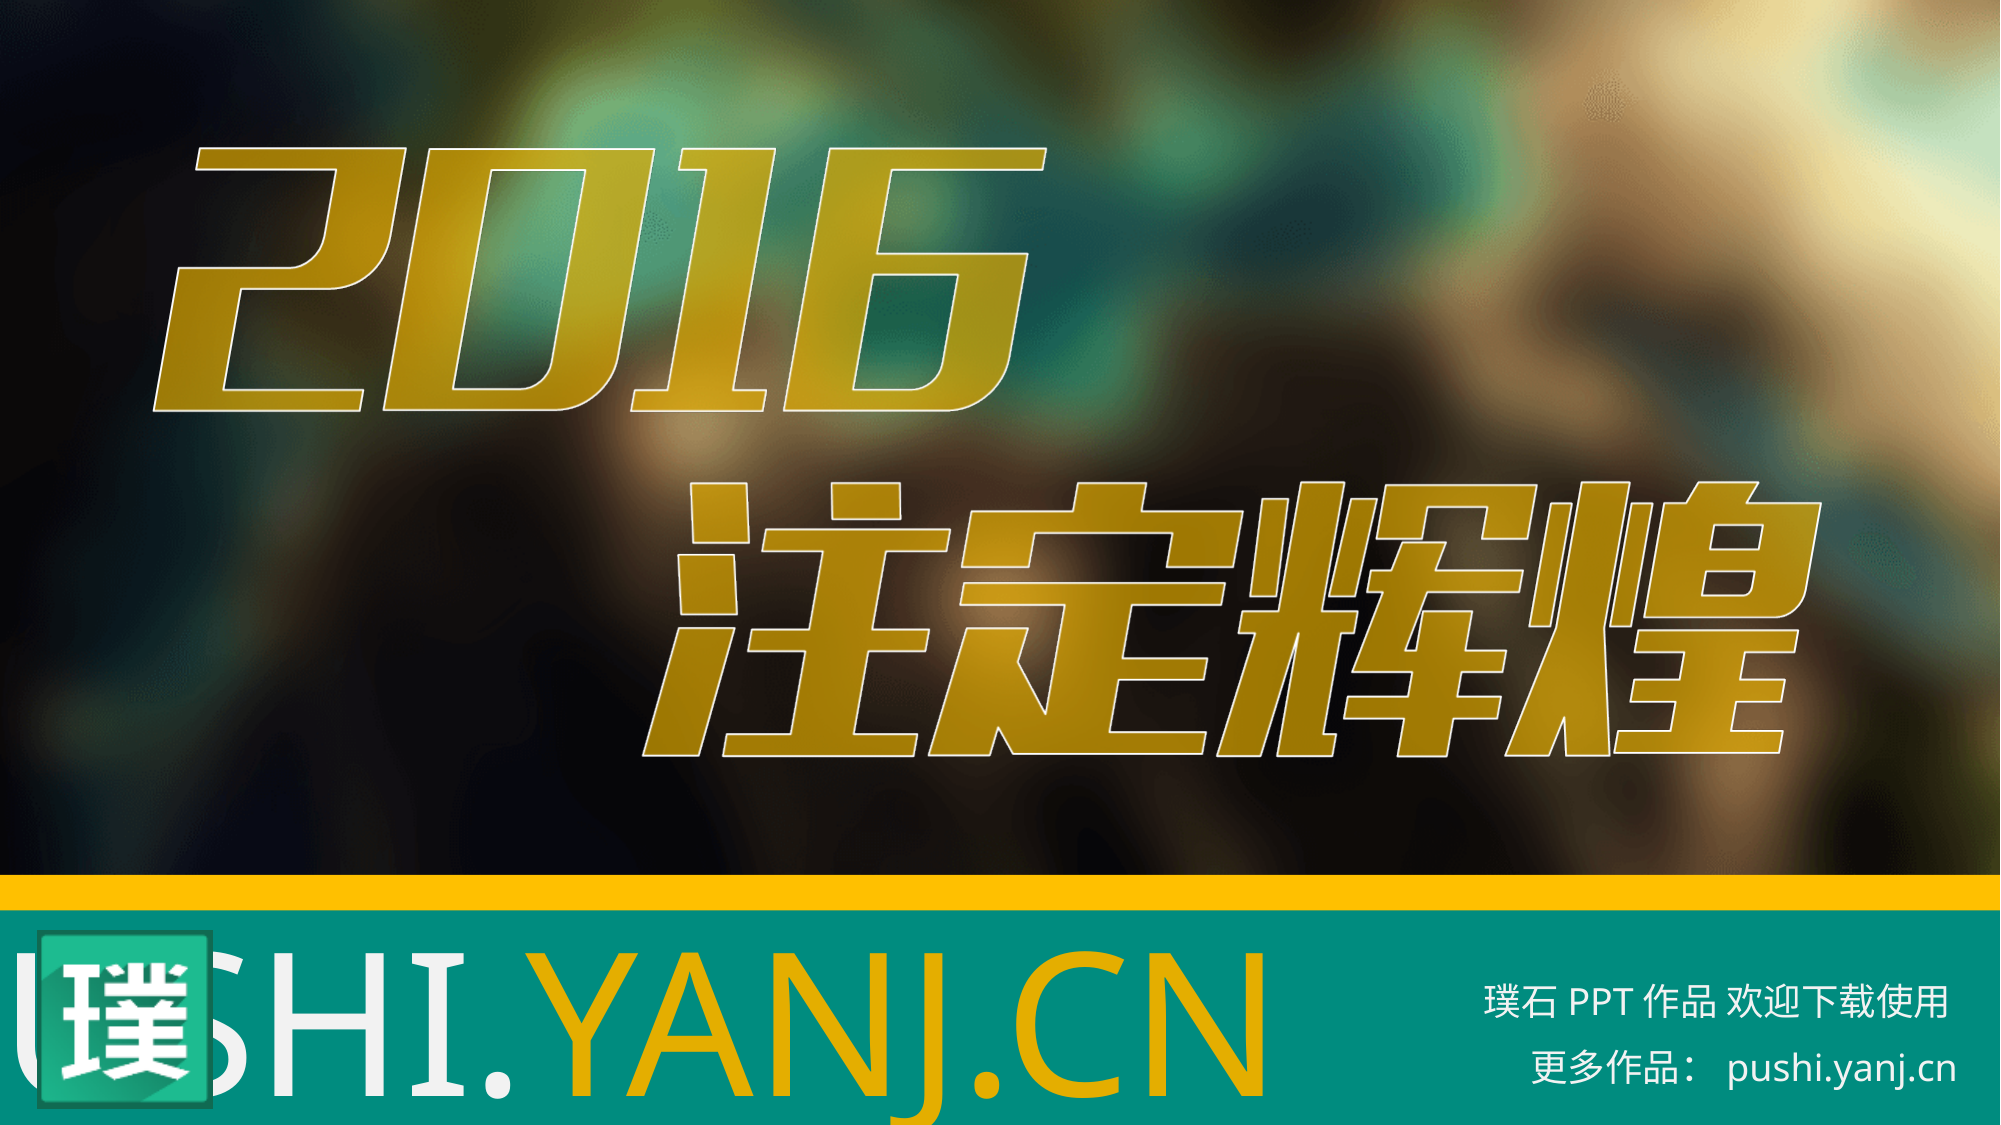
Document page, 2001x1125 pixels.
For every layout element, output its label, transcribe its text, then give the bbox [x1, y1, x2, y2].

text_box 璞石PPT作品 欢迎下载使用 [1468, 970, 1967, 1031]
text_box [0, 875, 2000, 911]
picture [37, 930, 213, 1109]
picture [0, 0, 2000, 875]
text_box 更多作品：pushi.yanj.cn [1515, 1036, 1973, 1096]
text_box PUSHI.YANJ.CN [0, 889, 1292, 1125]
